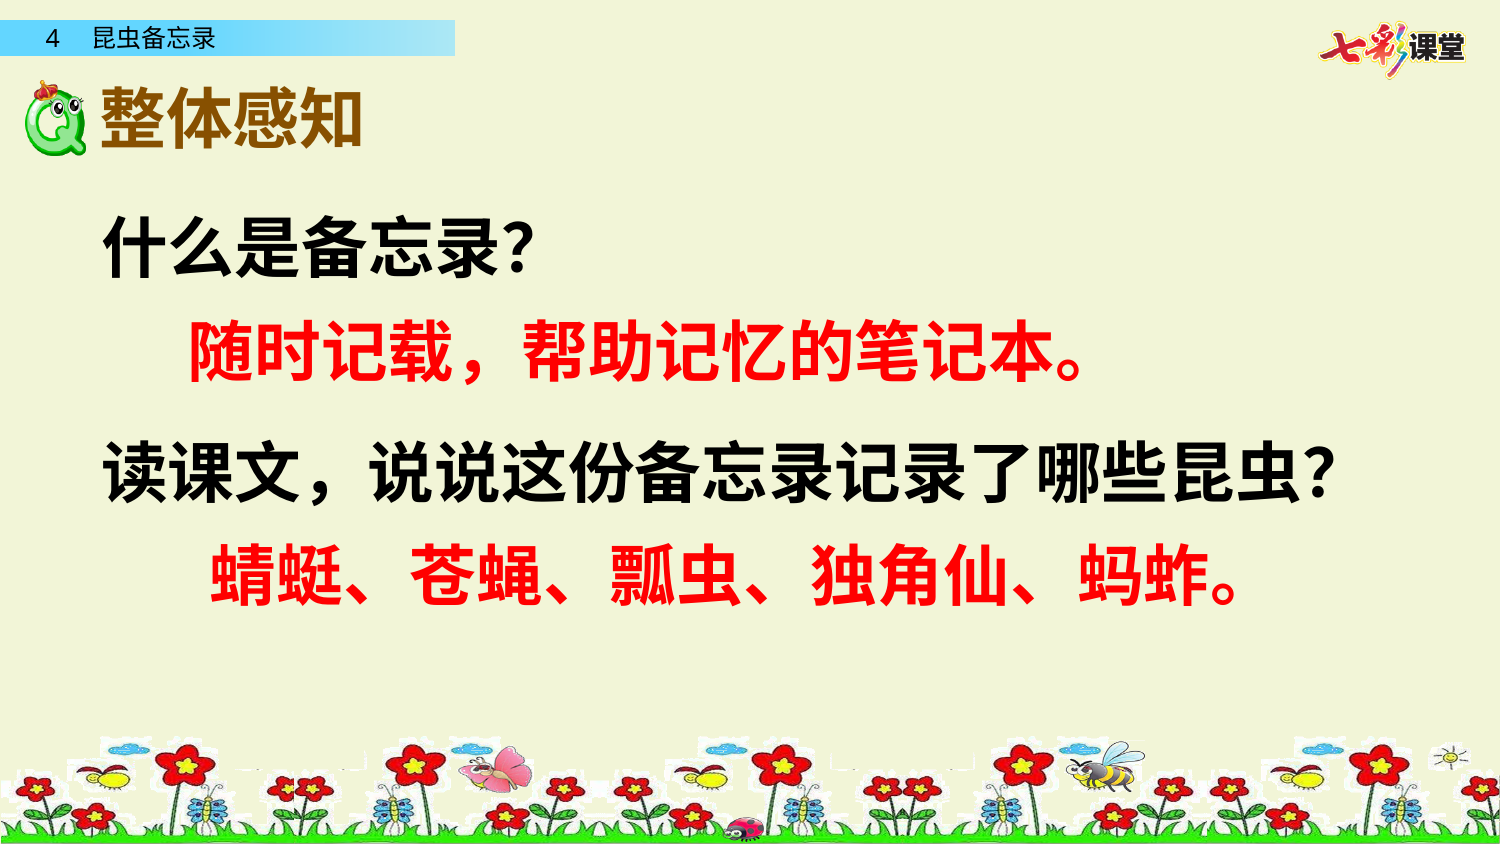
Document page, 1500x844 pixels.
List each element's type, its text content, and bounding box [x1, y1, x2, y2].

text_box 什么是备忘录？ [86, 174, 1315, 293]
text_box 整体感知 [88, 71, 441, 163]
picture [1316, 20, 1468, 80]
picture [0, 714, 1500, 844]
text_box 随时记载，帮助记忆的笔记本。 [126, 302, 1391, 397]
text_box 蜻蜓、苍蝇、瓢虫、独角仙、蚂蚱。 [194, 526, 1306, 622]
picture [25, 79, 86, 156]
text_box 读课文，说说这份备忘录记录了哪些昆虫？ [86, 399, 1431, 623]
